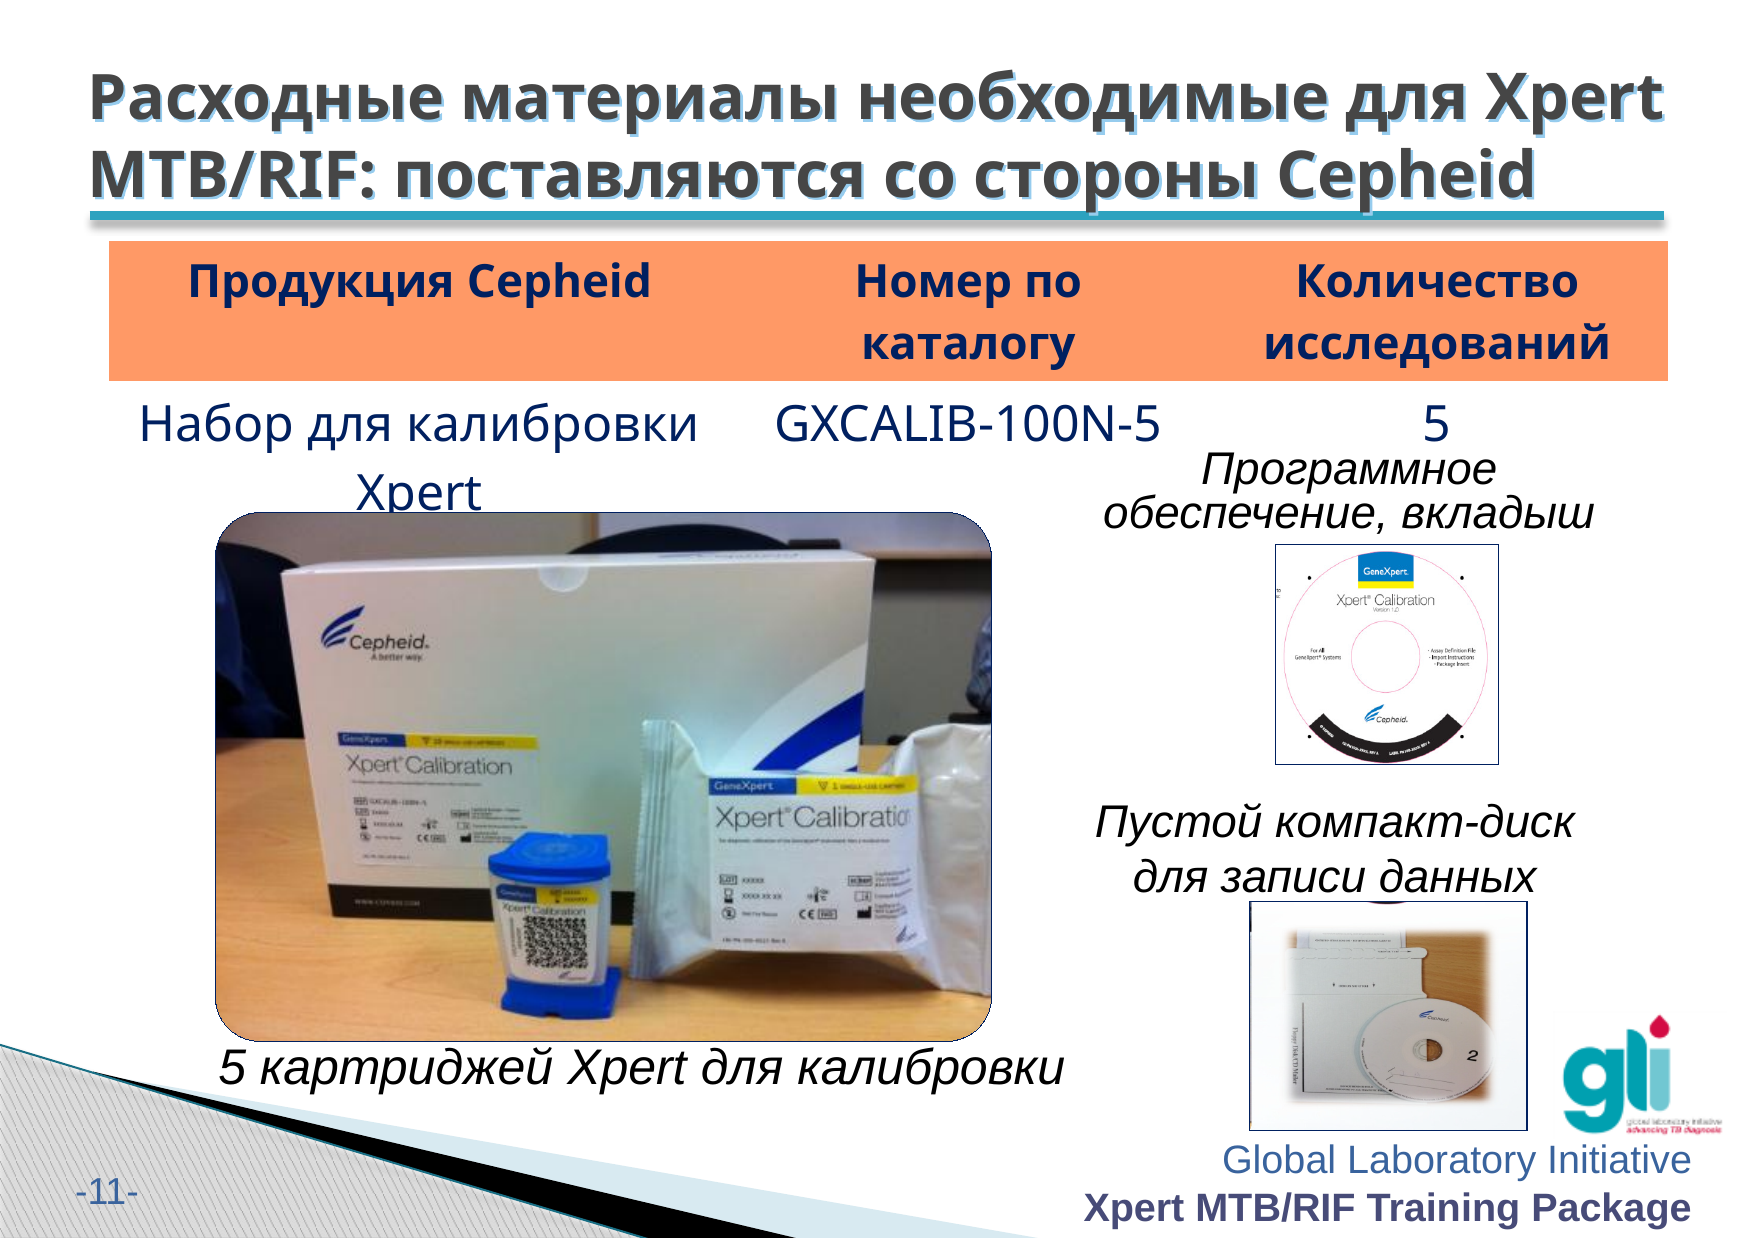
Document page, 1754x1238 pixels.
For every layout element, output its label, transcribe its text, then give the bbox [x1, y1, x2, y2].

text_box Программное обеспечение, вкладыш [1042, 441, 1657, 545]
picture [214, 512, 992, 1042]
table_header Продукция Cepheid [109, 241, 730, 381]
picture [1553, 1011, 1727, 1139]
picture [1250, 901, 1527, 1130]
picture [1275, 545, 1498, 765]
title Расходные материалы необходимые для Xpert MTB/RIF: поставляются со стороны Cepheid [87, 49, 1666, 216]
table_cell 5 [1206, 381, 1668, 532]
table_header Номер по каталогу [730, 241, 1206, 381]
text_box 5 картриджей Xpert для калибровки [203, 1027, 1149, 1103]
table_cell GXCALIB-100N-5 [730, 381, 1206, 532]
text_box Пустой компакт-диск для записи данных [1065, 784, 1604, 910]
table_header Количество исследований [1206, 241, 1668, 381]
table_cell Набор для калибровки Xpert [109, 381, 730, 532]
